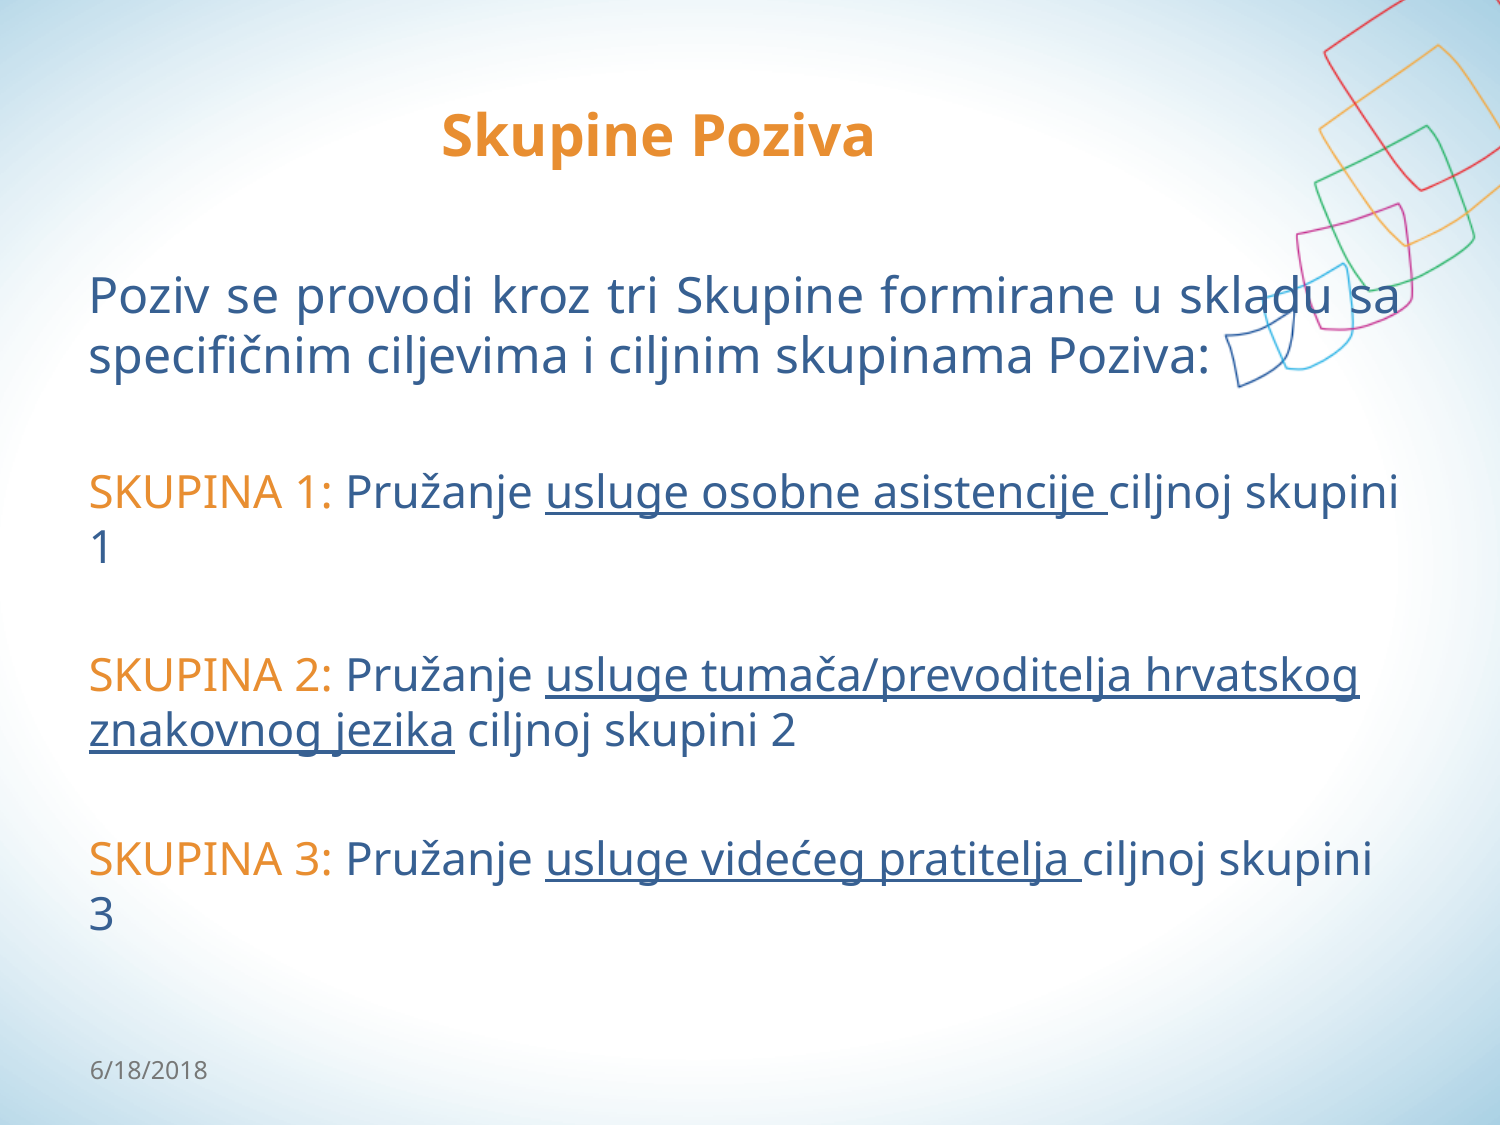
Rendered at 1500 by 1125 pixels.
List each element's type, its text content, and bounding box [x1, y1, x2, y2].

title Skupine Poziva [73, 38, 1261, 227]
text_box Poziv se provodi kroz tri Skupine formirane u skladu sa specifičnim ciljevima i ciljnim skupinama Poziva: SKUPINA 1: Pružanje usluge osobne asistencije ciljnoj skupini 1 SKUPINA 2: Pružanje usluge tumača/prevoditelja hrvatskog znakovnog jezika ciljnoj skupini 2 SKUPINA 3: Pružanje usluge videćeg pratitelja ciljnoj skupini 3 [73, 256, 1418, 911]
